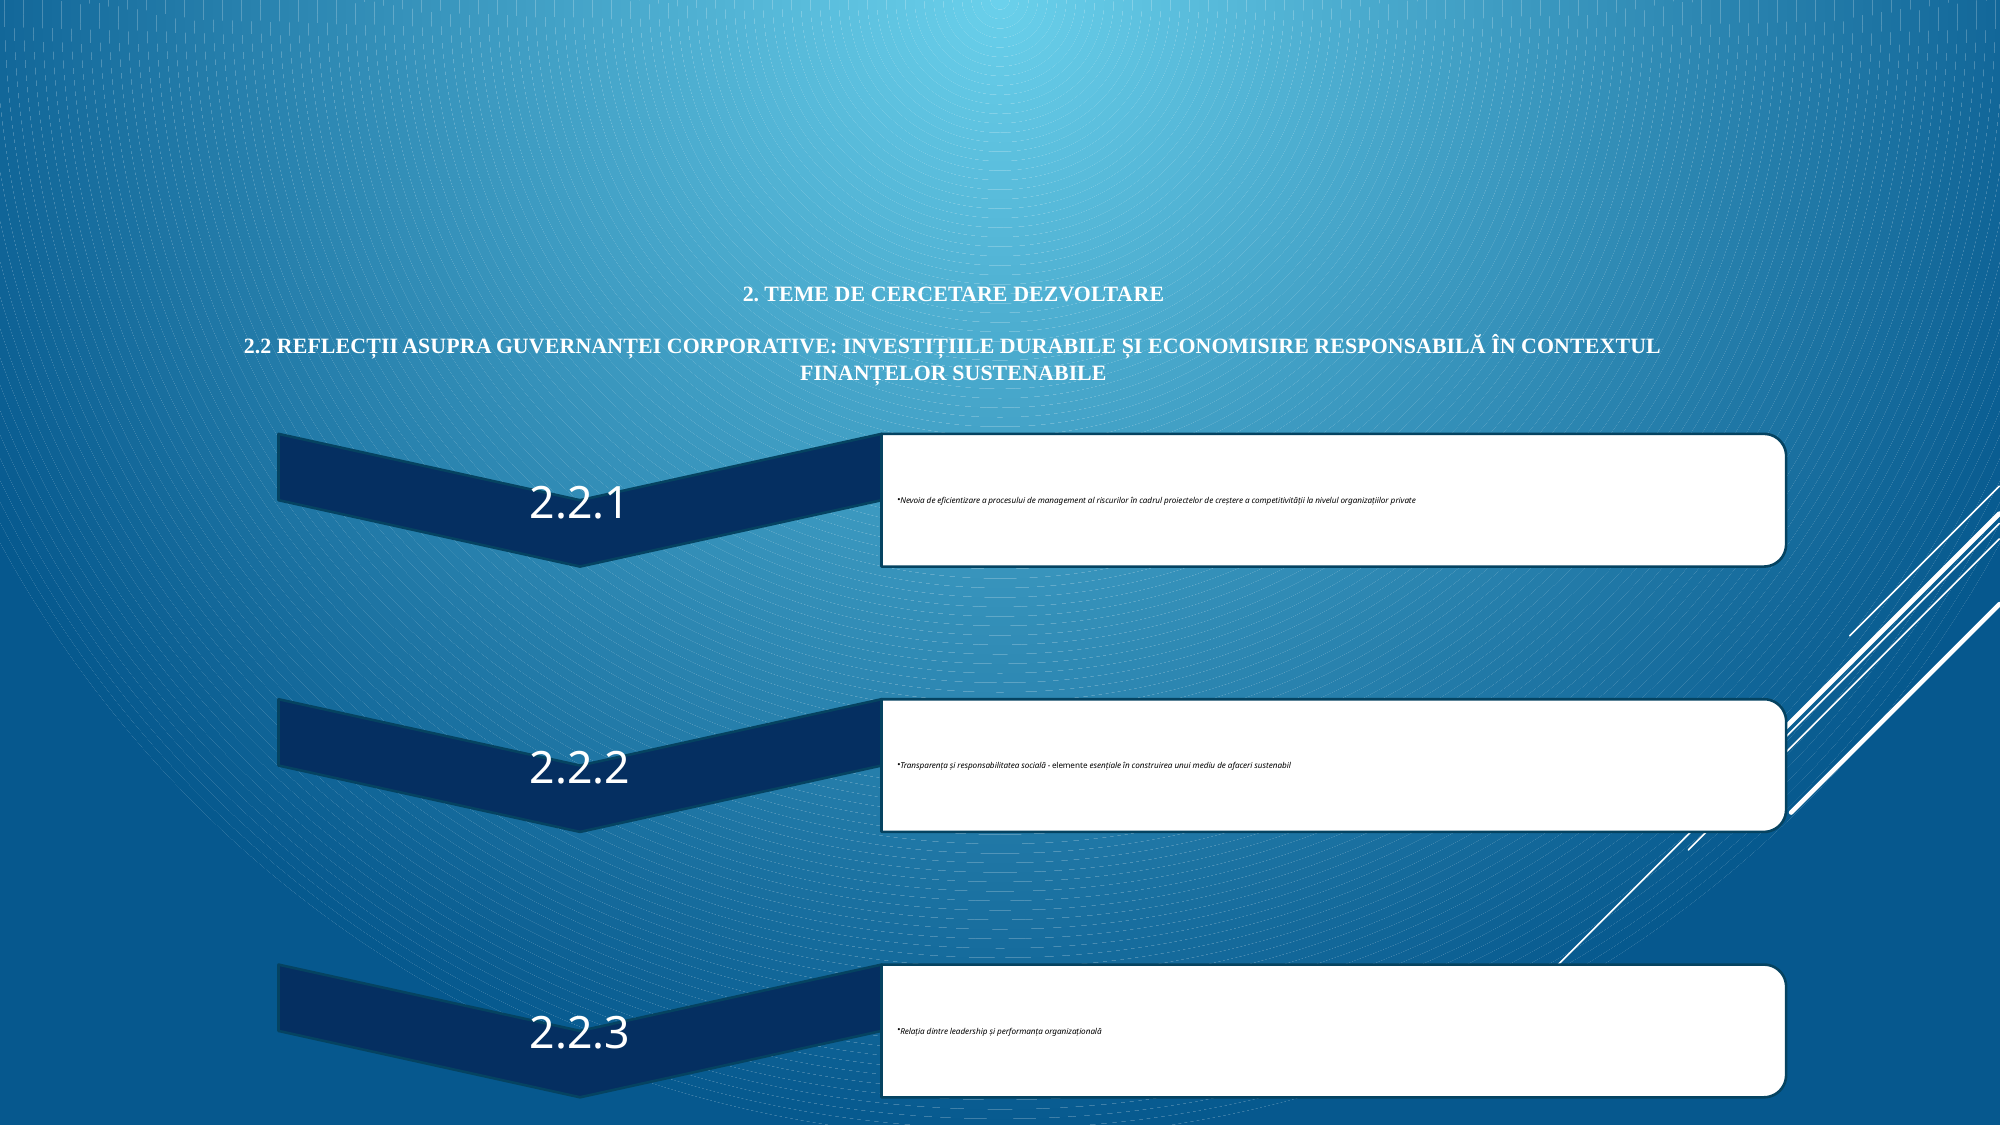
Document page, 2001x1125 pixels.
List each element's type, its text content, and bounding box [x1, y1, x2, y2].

title 2. Teme de cercetare dezvoltare 2.2 Reflecții asupra guvernanței corporative: investițiile durabile și economisire responsabilă în contextul finanțelor sustenabile [213, 141, 1694, 505]
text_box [278, 433, 1787, 1098]
